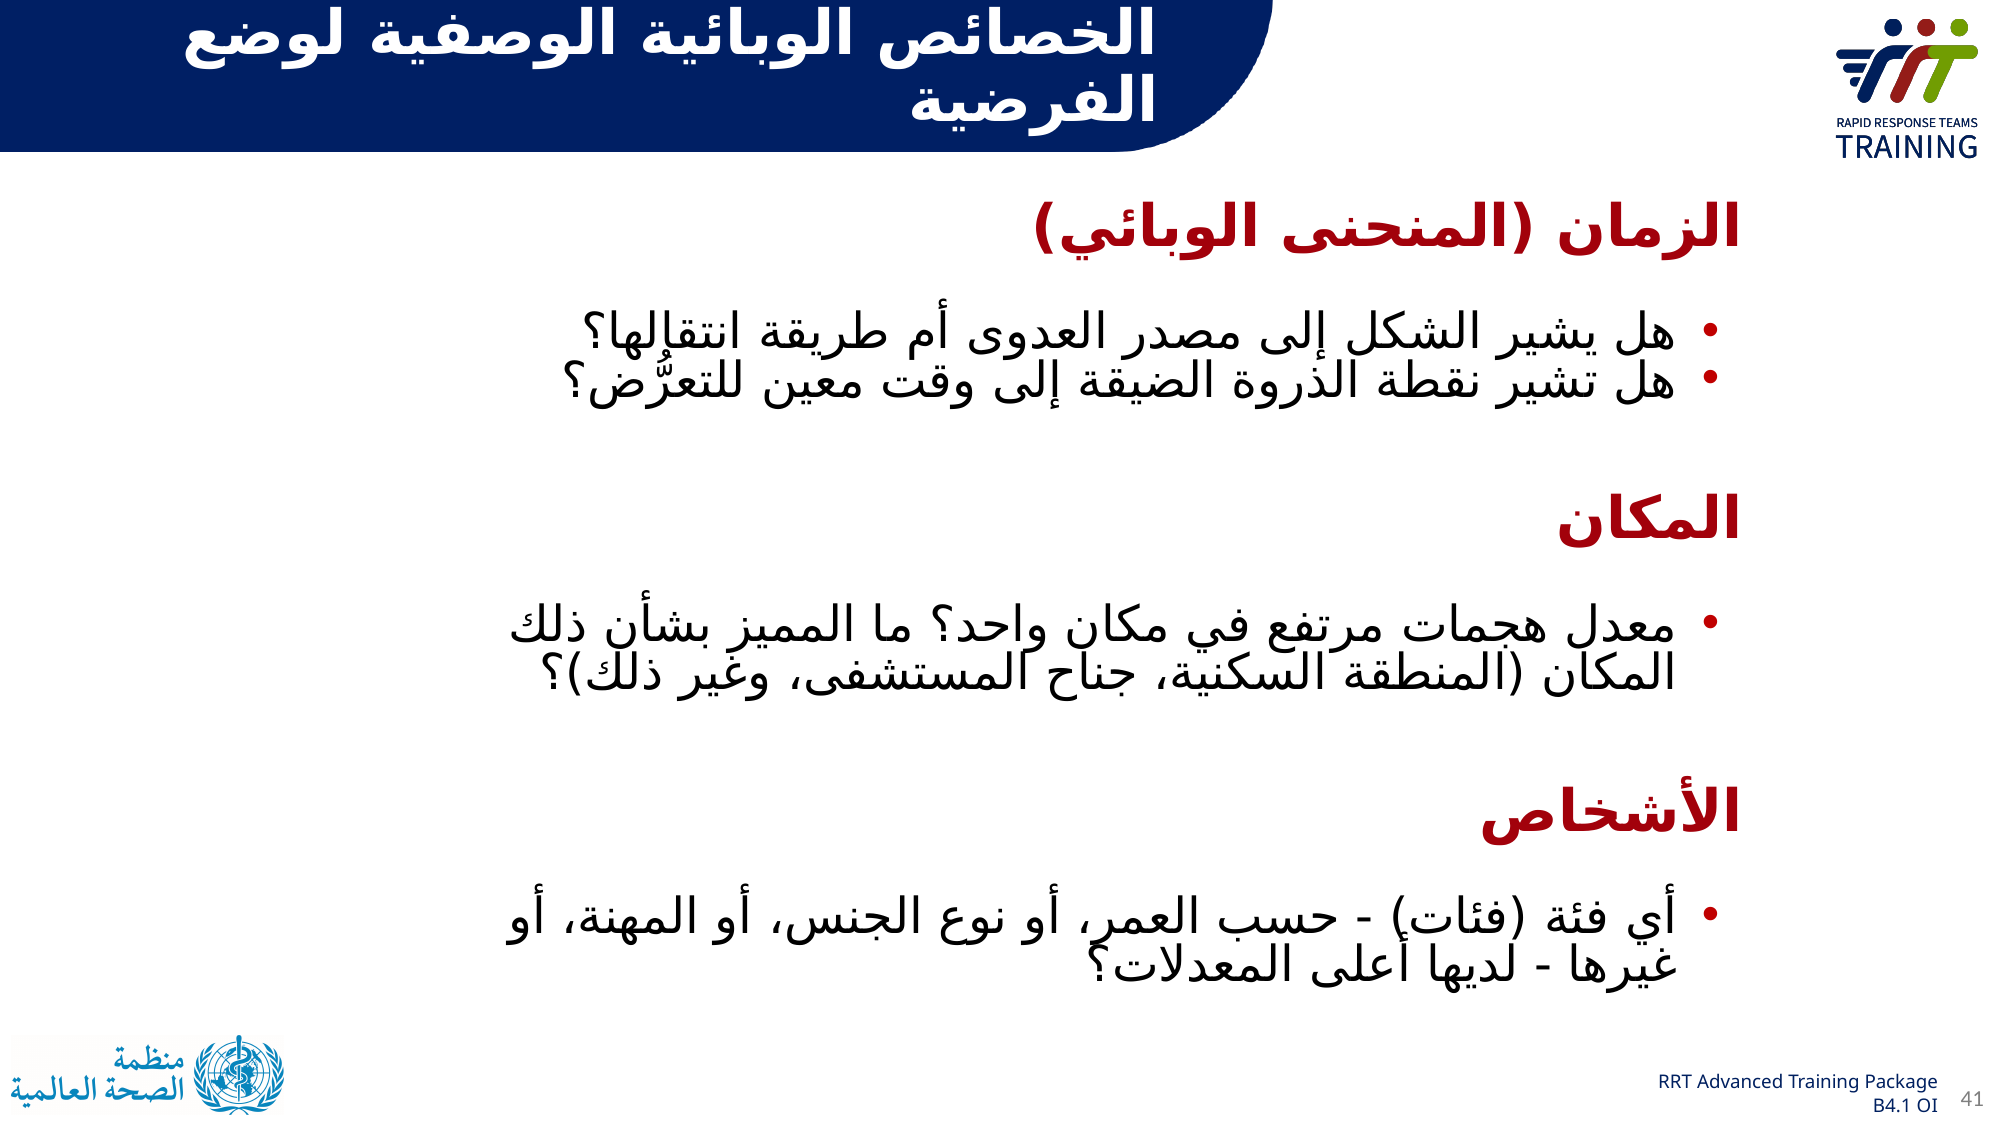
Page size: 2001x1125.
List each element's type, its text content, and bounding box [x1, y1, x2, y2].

picture [241, 1050, 247, 1059]
picture [0, 0, 1273, 152]
title الخصائص الوبائية الوصفية لوضع الفرضية [36, 0, 1167, 137]
picture [1835, 19, 1978, 167]
list الزمان (المنحنى الوبائي) هل يشير الشكل إلى مصدر العدوى أم طريقة انتقالها؟ هل تشير نقطة الذروة الضيقة إلى وقت معين للتعرُّض؟ المكان معدل هجمات مرتفع في مكان واحد؟ ما المميز بشأن ذلك المكان (المنطقة السكنية، جناح المستشفى، وغير ذلك)؟ الأشخاص أي فئة (فئات) - حسب العمر، أو نوع الجنس، أو المهنة، أو غيرها - لديها أعلى المعدلات؟ [400, 193, 1751, 959]
picture [11, 1035, 284, 1115]
